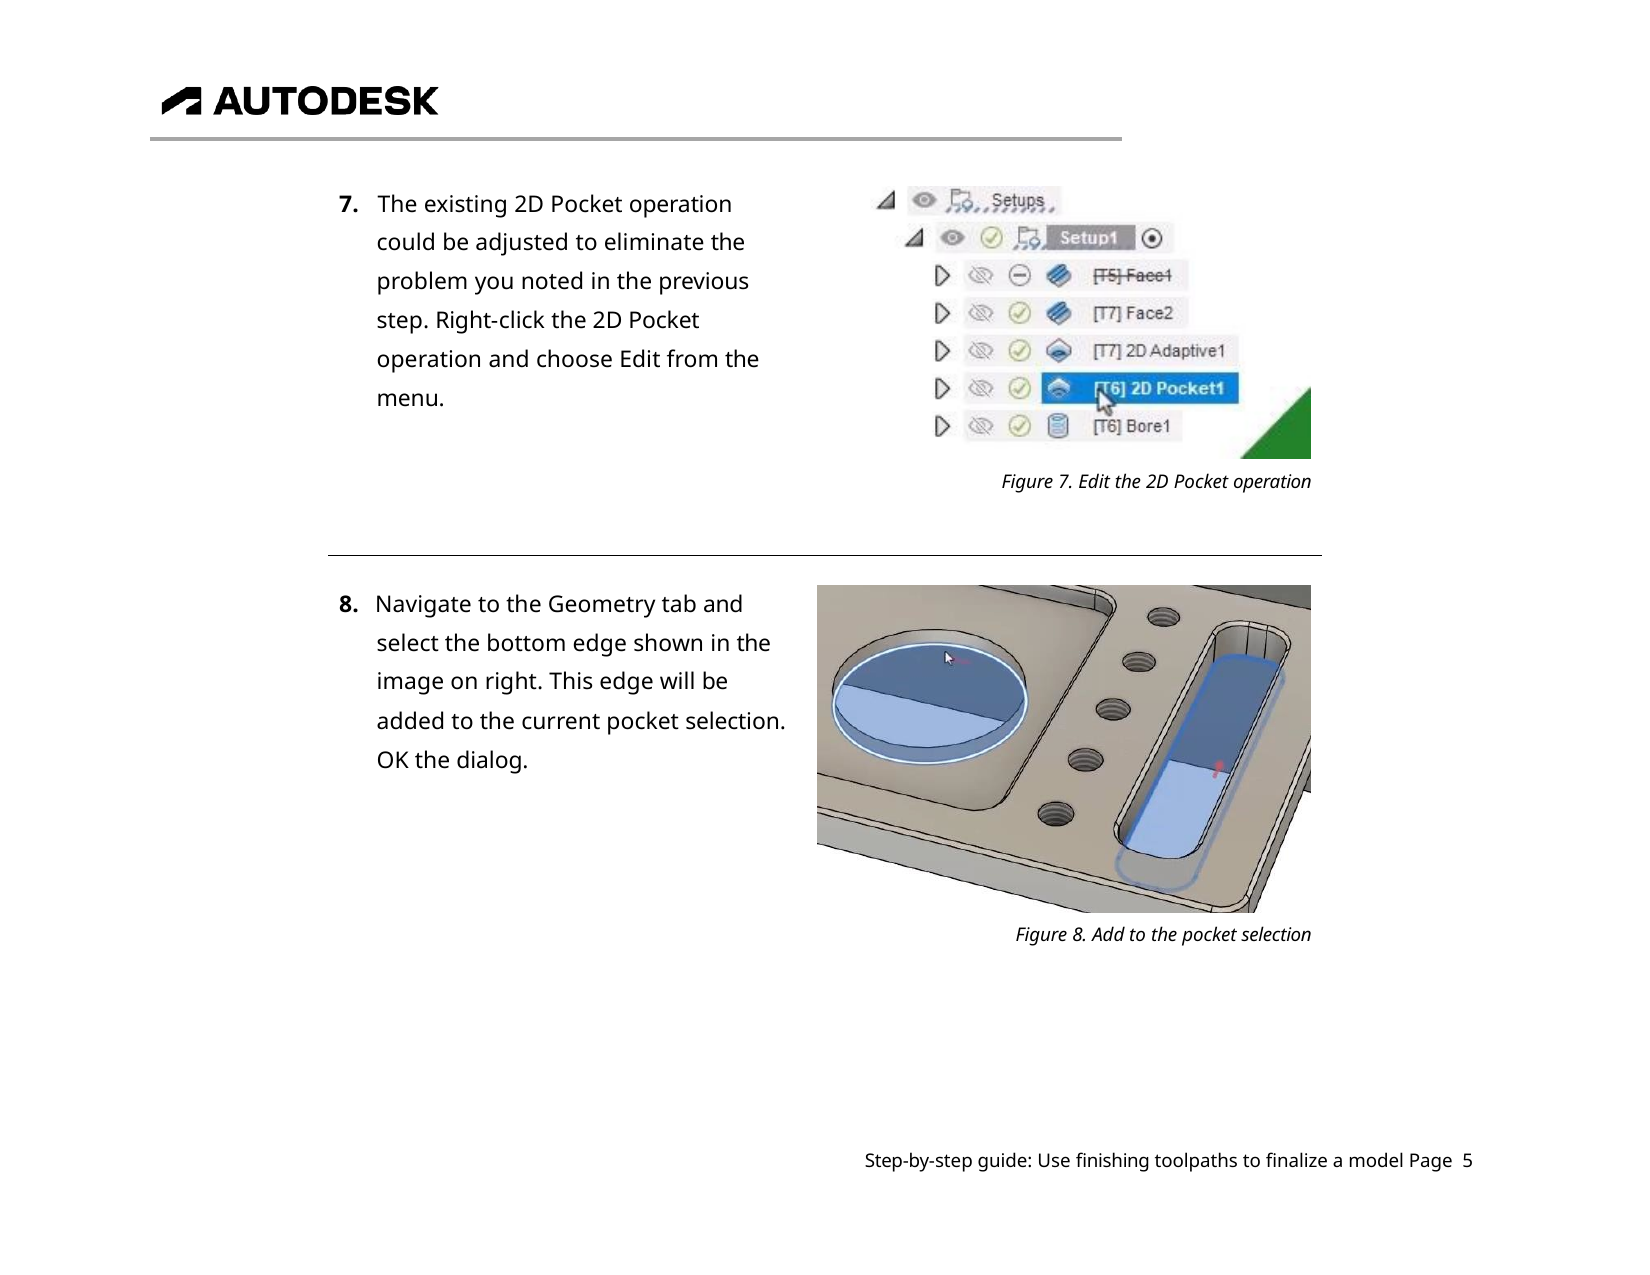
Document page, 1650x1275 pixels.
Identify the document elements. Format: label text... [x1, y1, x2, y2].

picture [161, 86, 439, 115]
table_header Figure 7. Edit the 2D Pocket operation [802, 187, 1322, 555]
slide_number Step-by-step guide: Use finishing toolpaths to finalize a model Page 20 [862, 1145, 1509, 1275]
picture [869, 186, 1311, 459]
table_cell Figure 8. Add to the pocket selection [802, 556, 1322, 959]
table_cell 8. Navigate to the Geometry tab and select the bottom edge shown in the image on right. This edge will be added to the current pocket selection. OK the dialog. [328, 556, 802, 959]
picture [817, 585, 1311, 913]
table_header 7. The existing 2D Pocket operation could be adjusted to eliminate the problem you noted in the previous step. Right-click the 2D Pocket operation and choose Edit from the menu. [328, 187, 802, 555]
